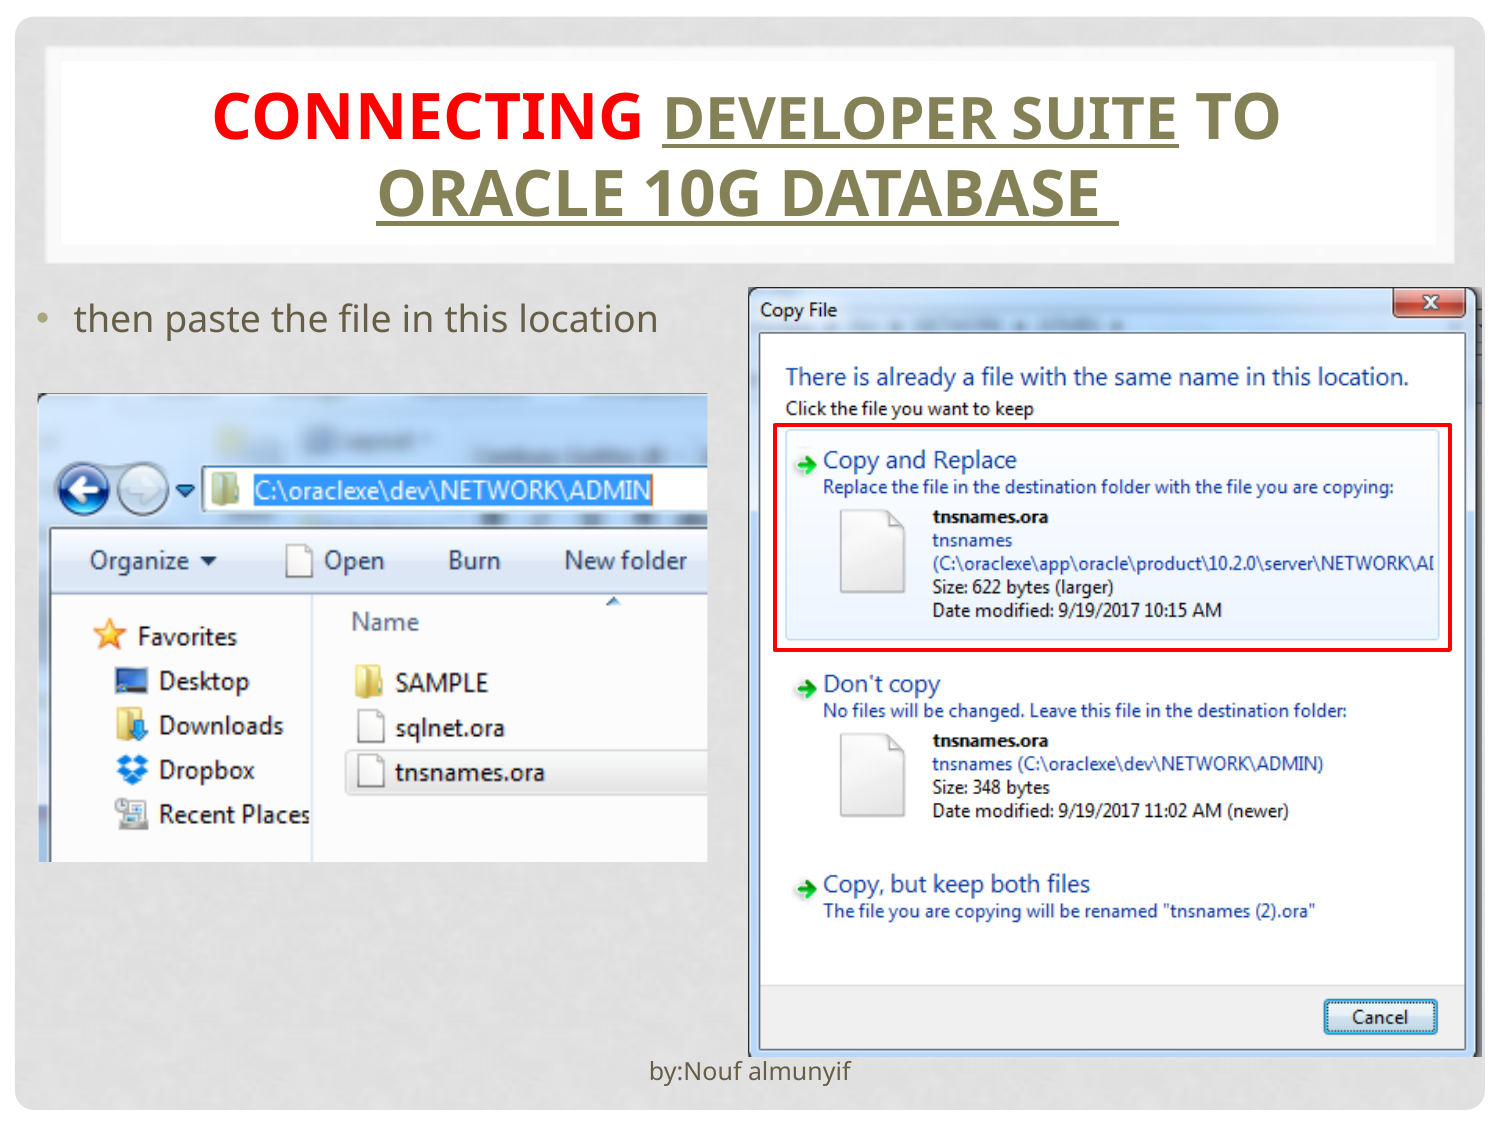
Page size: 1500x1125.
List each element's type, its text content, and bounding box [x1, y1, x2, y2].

list then paste the file in this location [2, 287, 748, 1005]
picture [37, 392, 708, 862]
footer by:Nouf almunyif [512, 1042, 988, 1103]
title Connecting Developer suite to oracle 10g database [69, 66, 1425, 238]
picture [748, 287, 1482, 1057]
